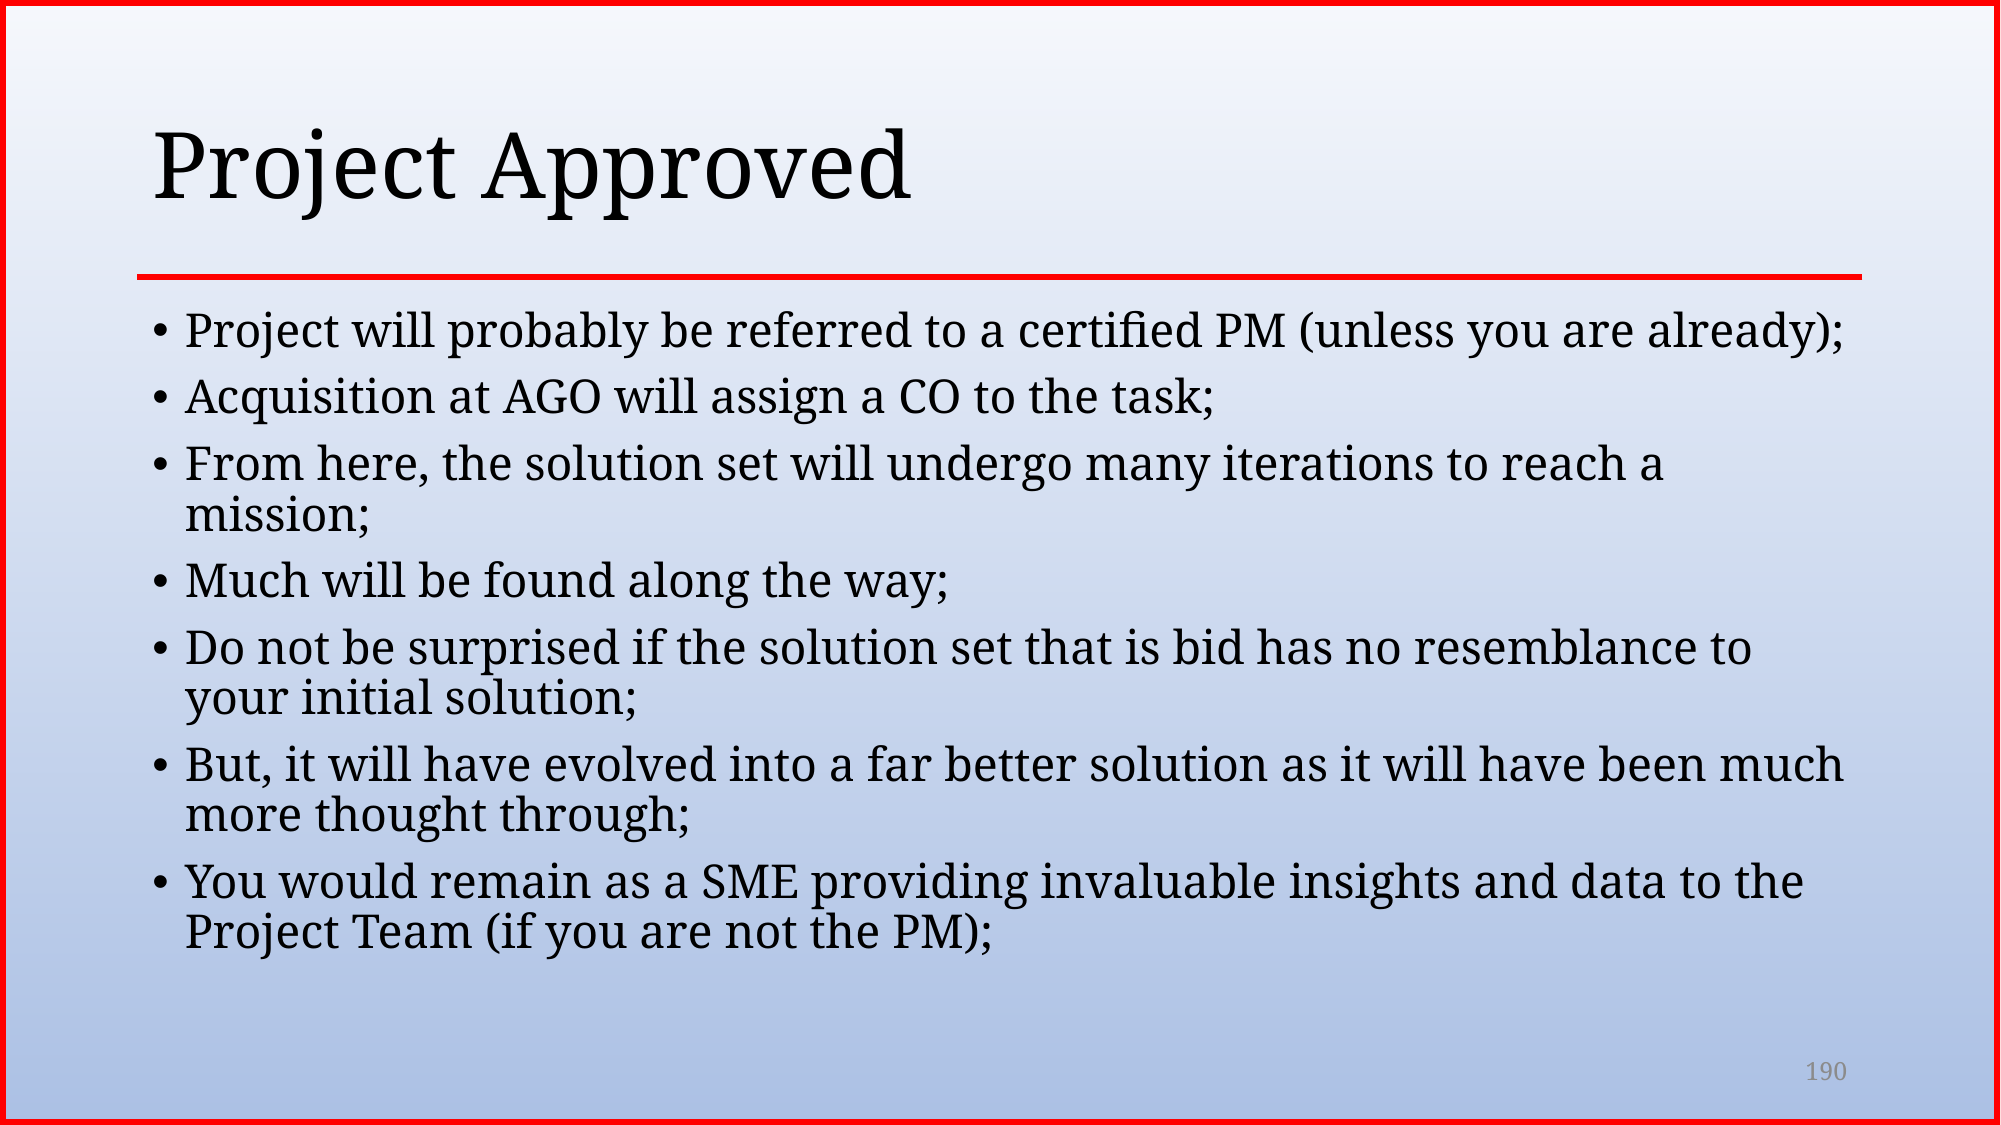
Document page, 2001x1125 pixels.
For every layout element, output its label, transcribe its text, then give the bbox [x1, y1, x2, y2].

list Project will probably be referred to a certified PM (unless you are already); Acquisition at AGO will assign a CO to the task; From here, the solution set will undergo many iterations to reach a mission; Much will be found along the way; Do not be surprised if the solution set that is bid has no resemblance to your initial solution; But, it will have evolved into a far better solution as it will have been much more thought through; You would remain as a SME providing invaluable insights and data to the Project Team (if you are not the PM); [137, 299, 1863, 1014]
title Project Approved [137, 59, 1863, 278]
slide_number 190 [1412, 1042, 1863, 1103]
